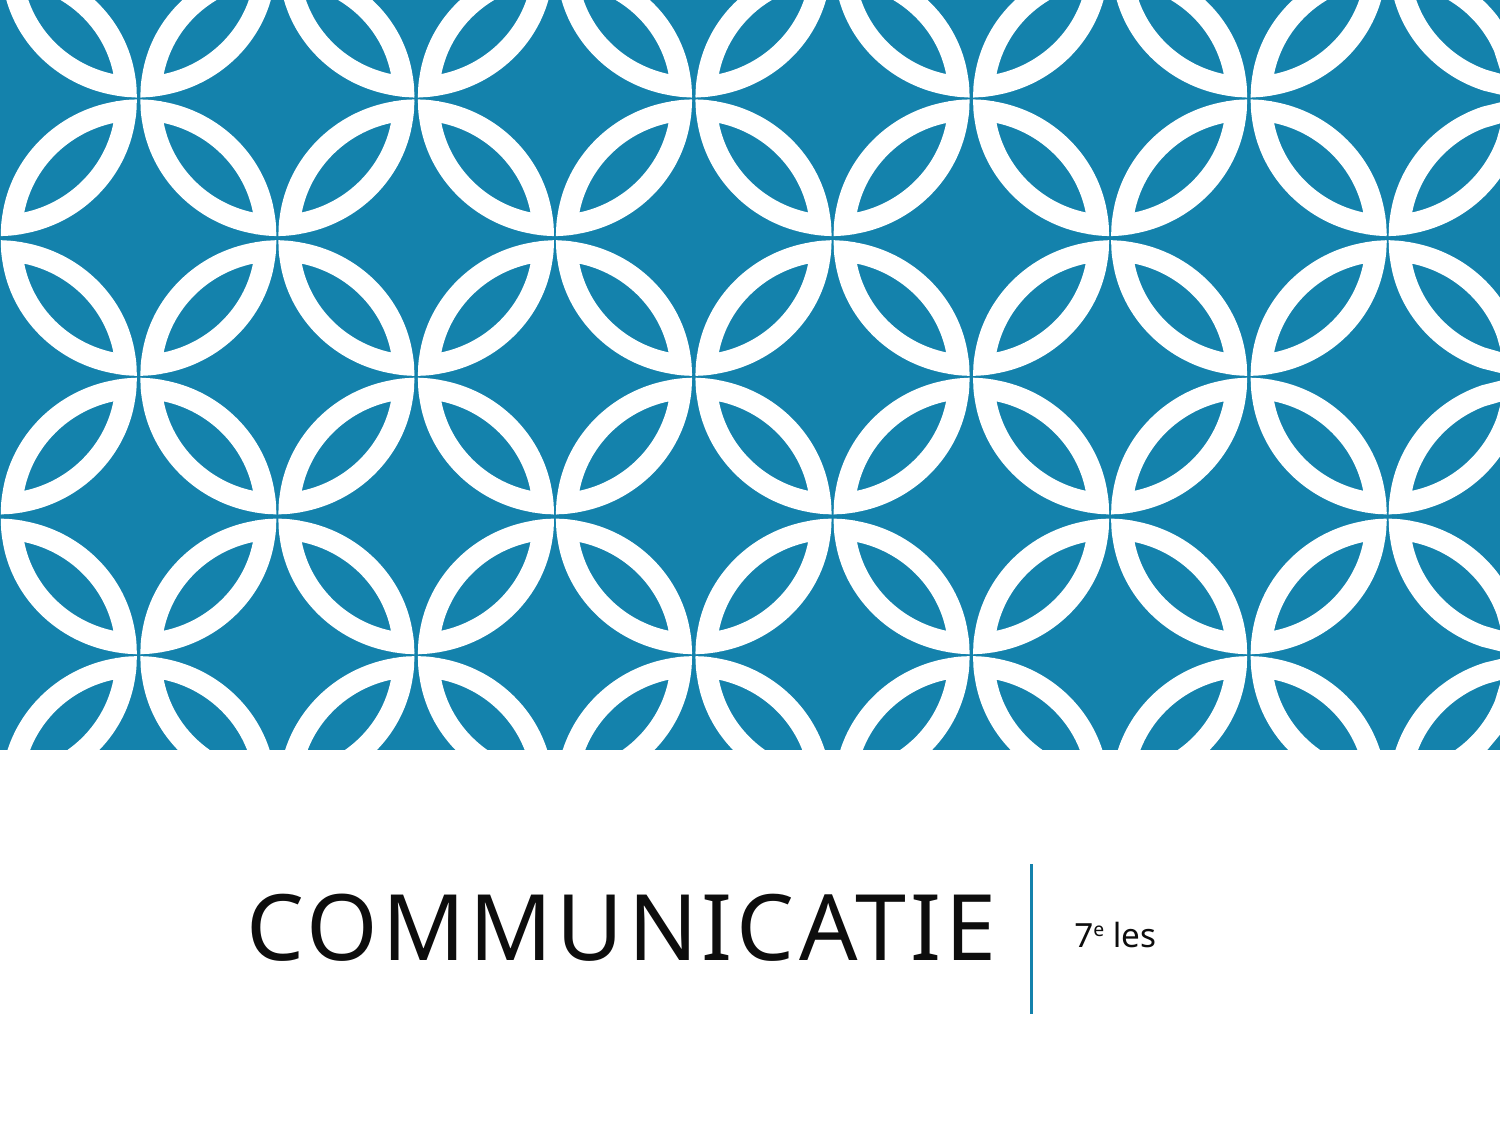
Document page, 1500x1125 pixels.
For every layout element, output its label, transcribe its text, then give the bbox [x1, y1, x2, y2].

subtitle 7e les [1059, 813, 1454, 1054]
title Communicatie [56, 813, 1013, 1054]
